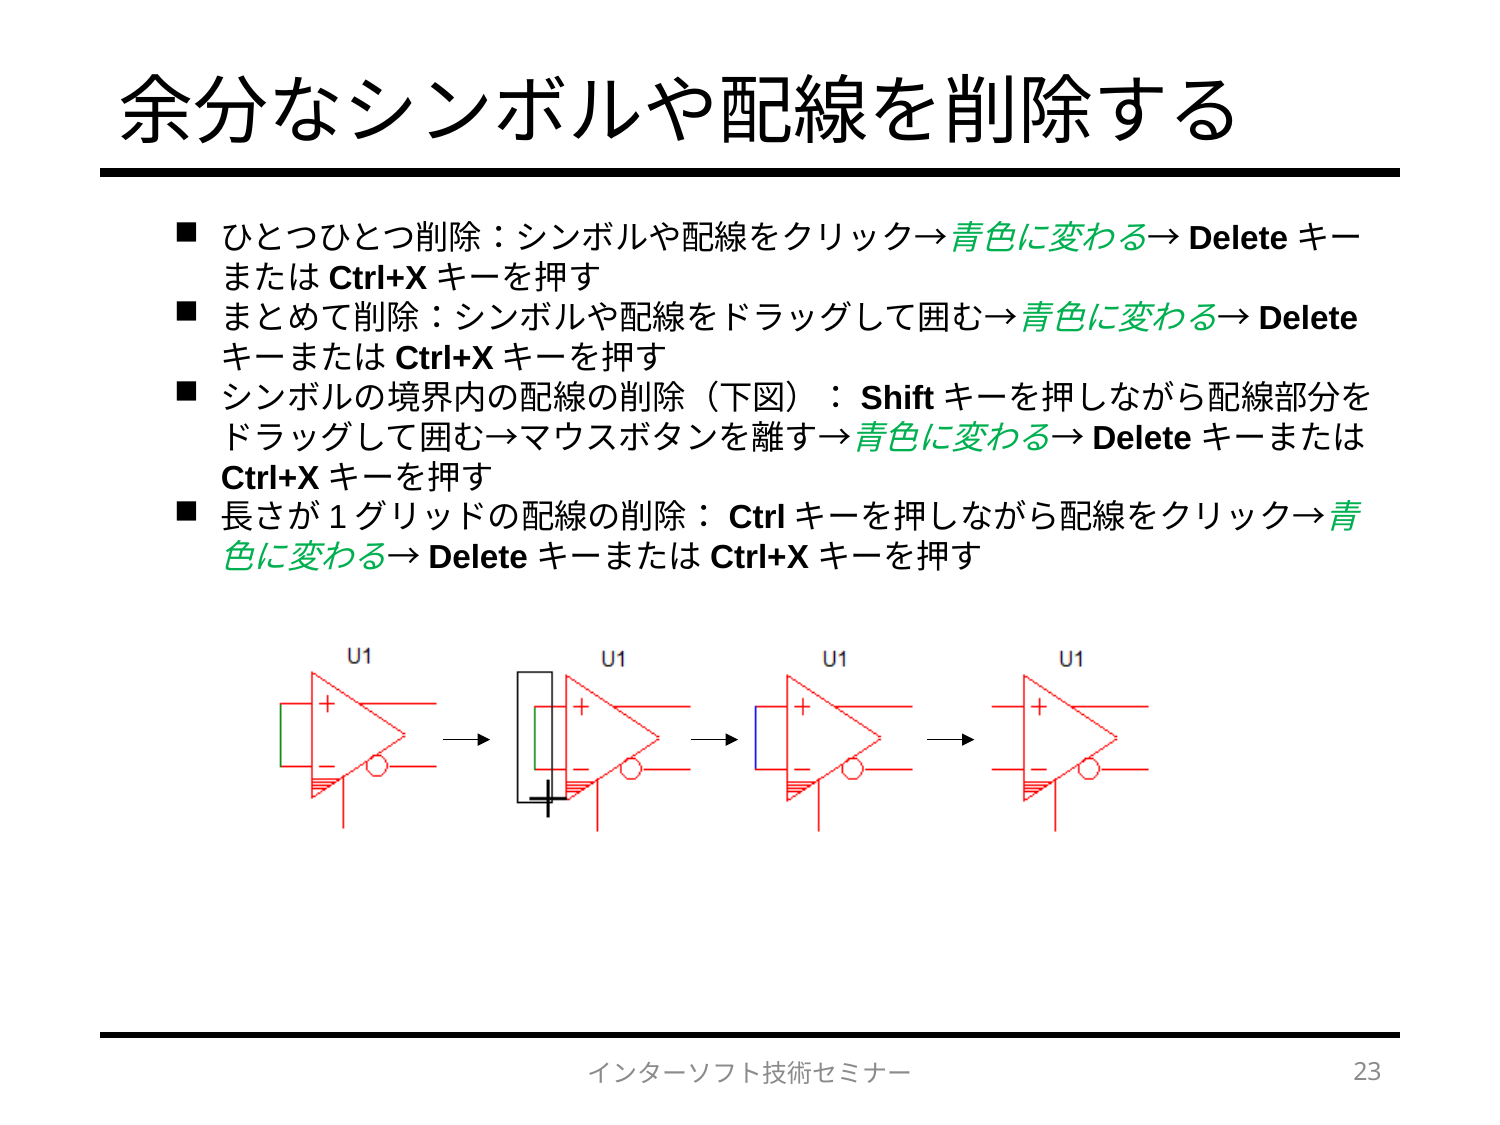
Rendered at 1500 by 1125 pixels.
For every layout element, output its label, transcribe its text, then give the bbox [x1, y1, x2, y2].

picture [514, 648, 694, 835]
text_box ひとつひとつ削除：シンボルや配線をクリック→青色に変わる→DeleteキーまたはCtrl+Xキーを押す まとめて削除：シンボルや配線をドラッグして囲む→青色に変わる→DeleteキーまたはCtrl+Xキーを押す シンボルの境界内の配線の削除（下図）：Shiftキーを押しながら配線部分をドラッグして囲む→マウスボタンを離す→青色に変わる→DeleteキーまたはCtrl+Xキーを押す 長さが1グリッドの配線の削除：Ctrlキーを押しながら配線をクリック→青色に変わる→DeleteキーまたはCtrl+Xキーを押す [159, 208, 1397, 583]
footer インターソフト技術セミナー [496, 1042, 1004, 1103]
slide_number 23 [1059, 1042, 1397, 1103]
picture [989, 648, 1152, 835]
title 余分なシンボルや配線を削除する [103, 59, 1403, 167]
picture [752, 648, 916, 835]
picture [277, 645, 440, 832]
